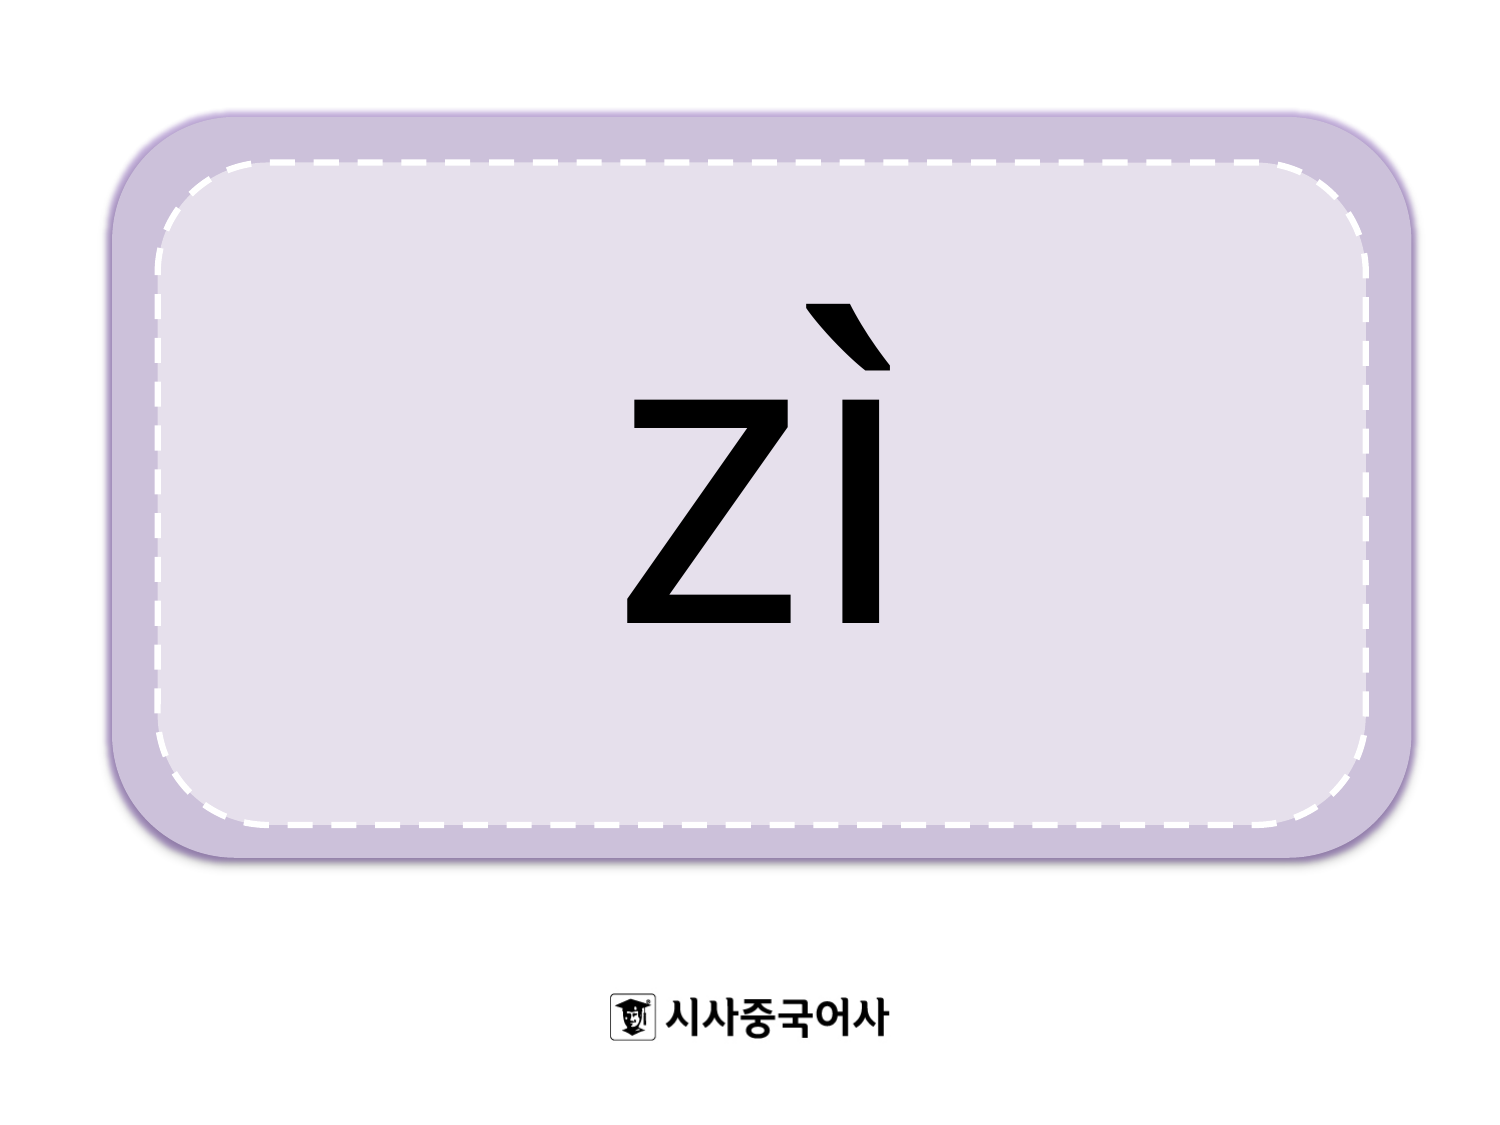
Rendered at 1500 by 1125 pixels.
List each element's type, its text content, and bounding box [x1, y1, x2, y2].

text_box zì [159, 125, 1368, 788]
picture [602, 987, 898, 1047]
